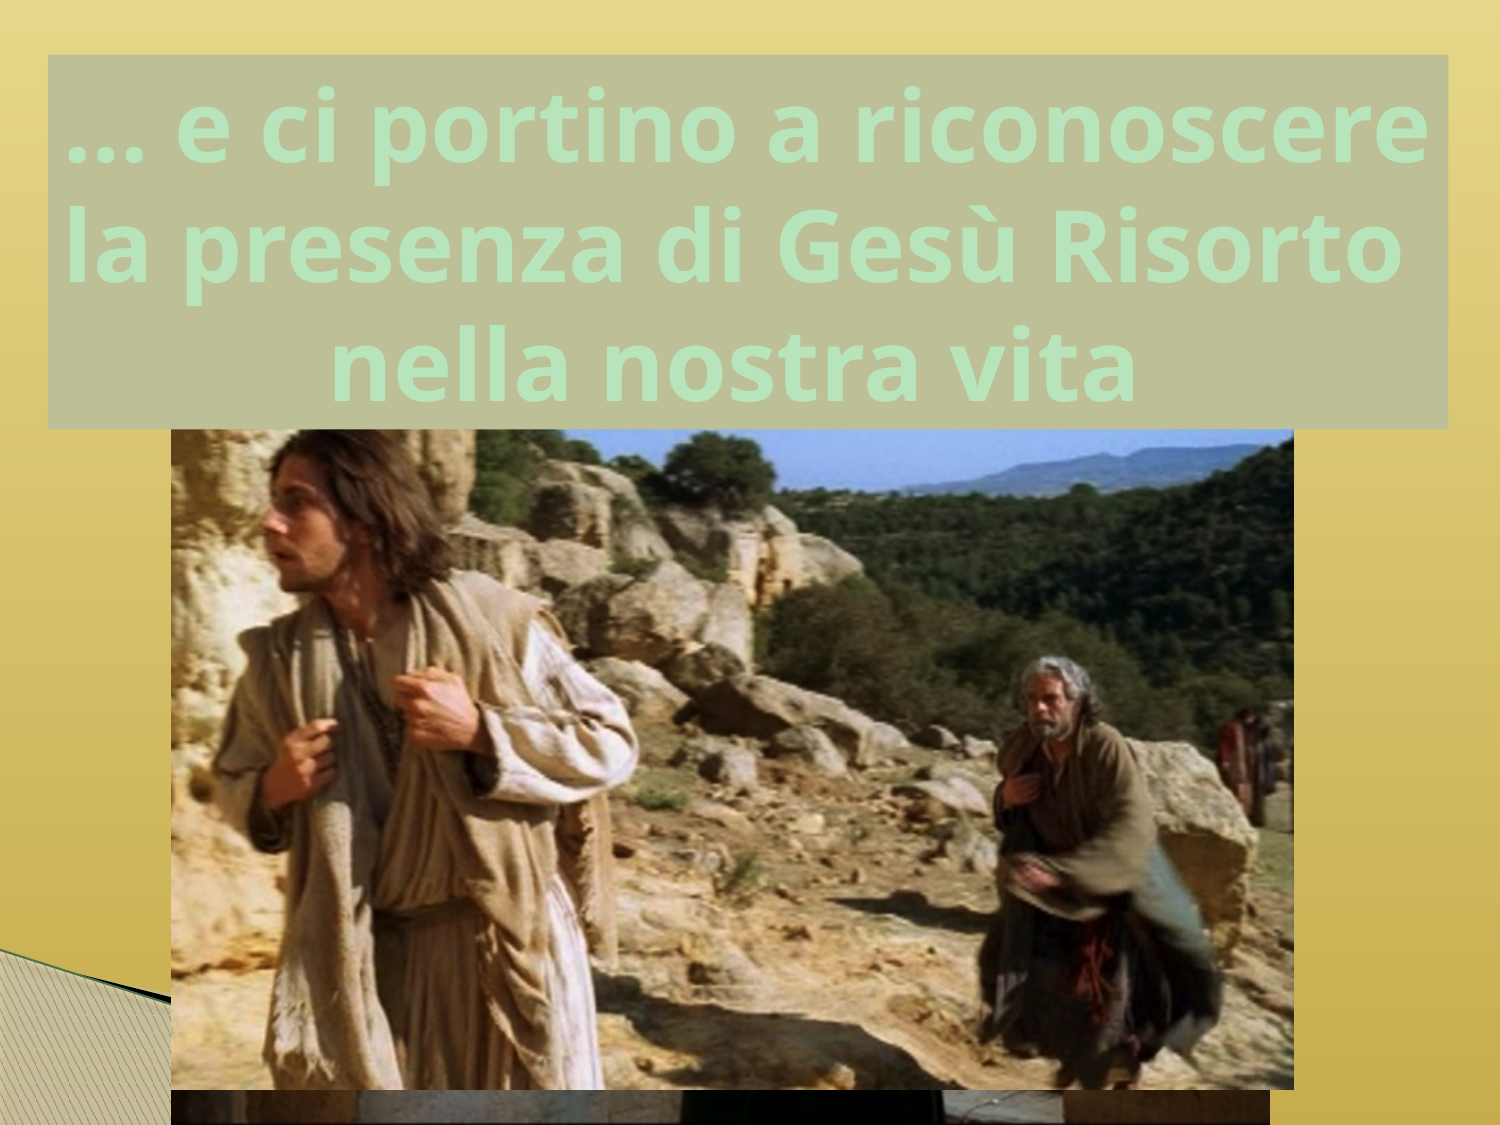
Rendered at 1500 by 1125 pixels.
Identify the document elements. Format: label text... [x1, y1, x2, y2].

text_box … e ci portino a riconoscere la presenza di Gesù Risorto nella nostra vita [47, 54, 1449, 430]
picture [170, 420, 1294, 1125]
